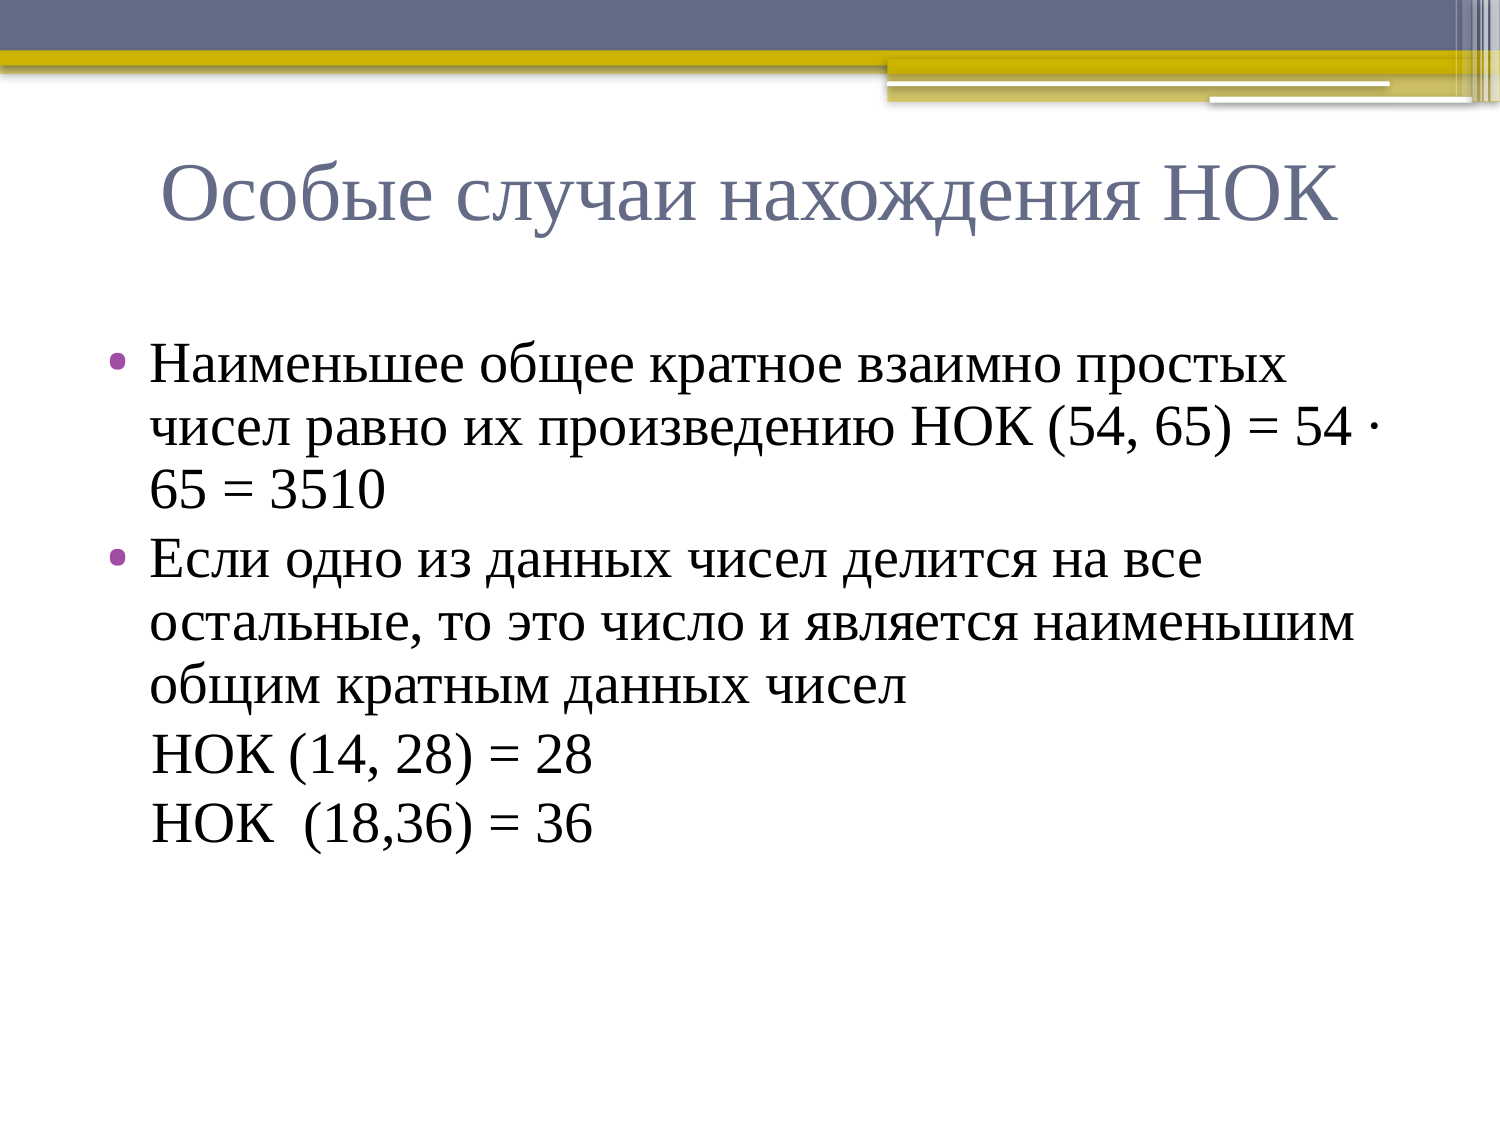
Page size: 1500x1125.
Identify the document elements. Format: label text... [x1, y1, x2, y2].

title Особые случаи нахождения НОК [74, 74, 1426, 301]
text_box Наименьшее общее кратное взаимно простых чисел равно их произведению НОК (54, 65) = 54 ∙ 65 = 3510 Если одно из данных чисел делится на все остальные, то это число и является наименьшим общим кратным данных чисел НОК (14, 28) = 28 НОК (18,36) = 36 [74, 324, 1425, 963]
